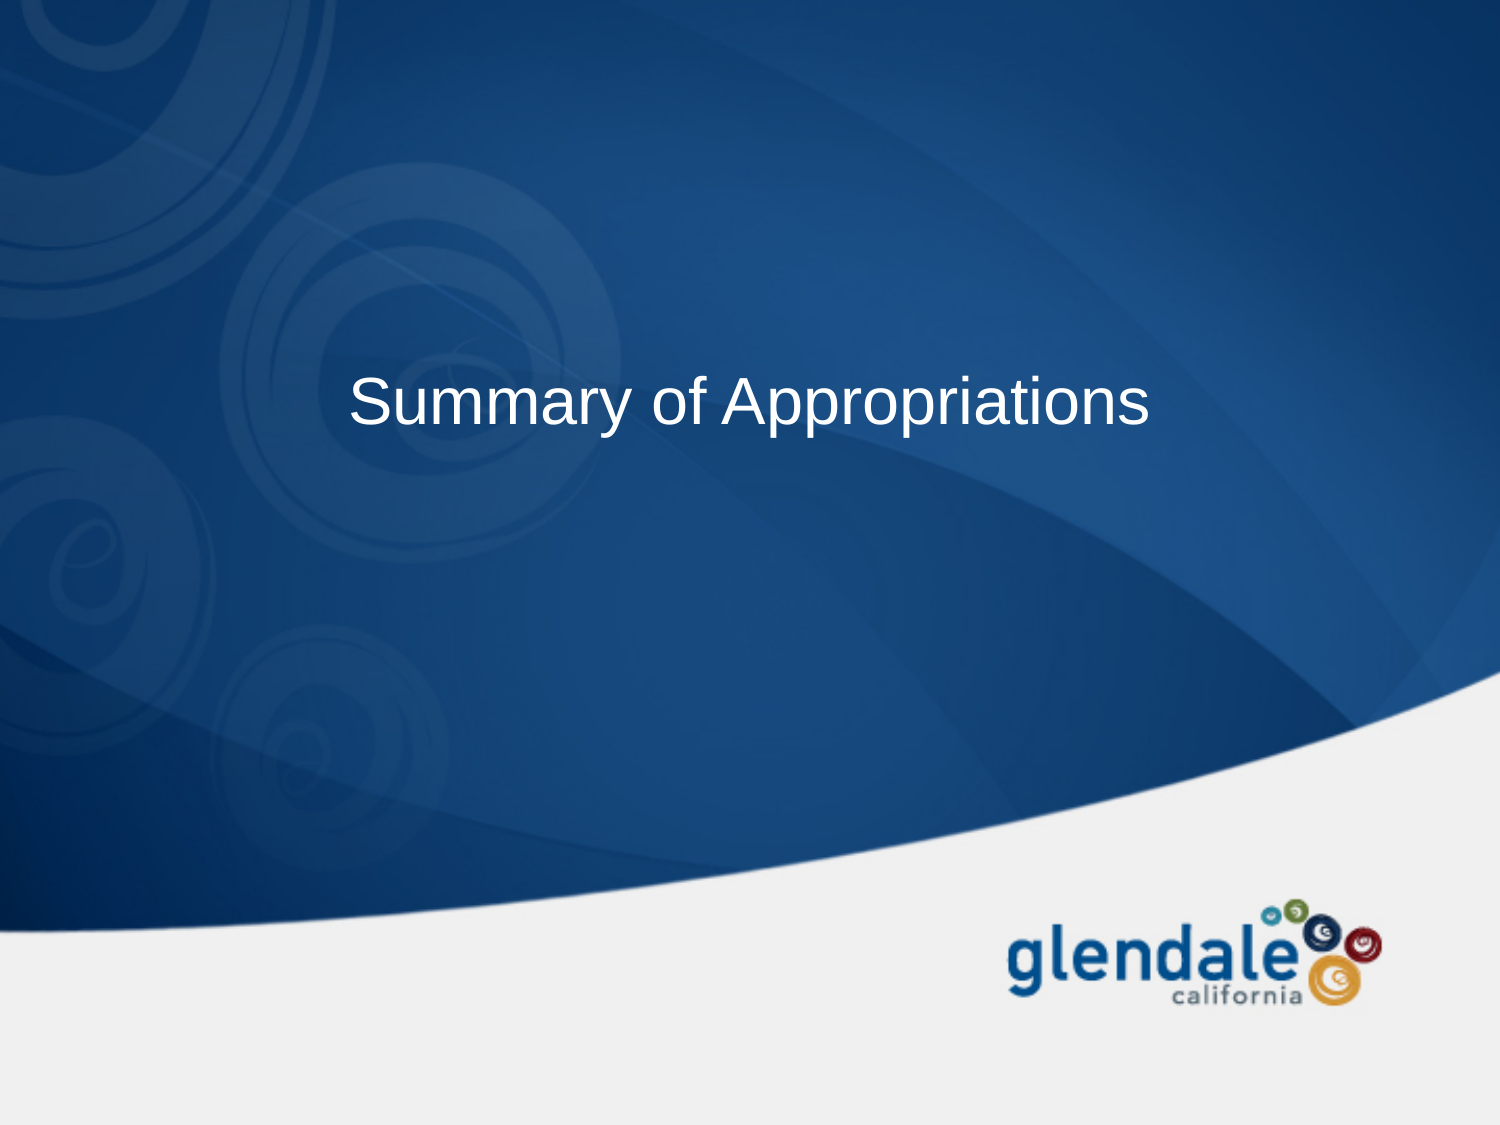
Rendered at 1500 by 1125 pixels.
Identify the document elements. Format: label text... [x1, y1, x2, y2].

text_box Summary of Appropriations [125, 349, 1375, 445]
picture [0, 0, 1500, 1125]
